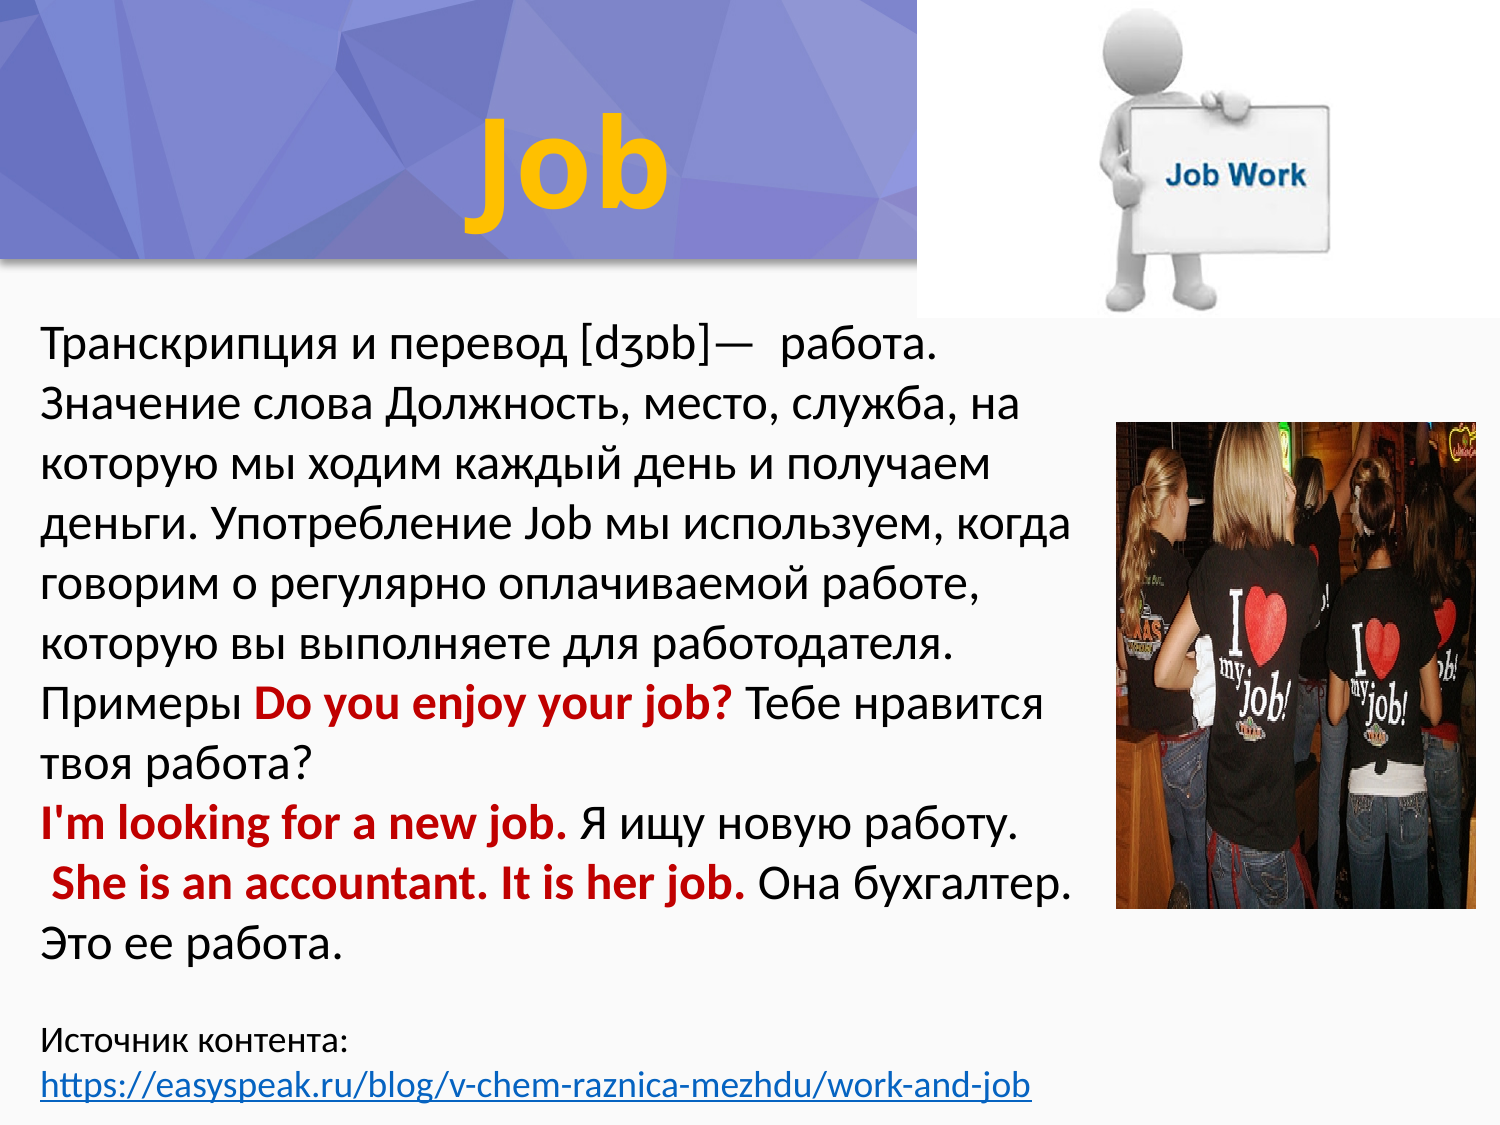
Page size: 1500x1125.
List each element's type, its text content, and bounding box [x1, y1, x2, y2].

picture [0, 0, 1500, 318]
picture [1115, 422, 1476, 909]
text_box Транскрипция и перевод [dʒɒb]— работа. Значение слова Должность, место, служба, на которую мы ходим каждый день и получаем деньги. Употребление Job мы используем, когда говорим о регулярно оплачиваемой работе, которую вы выполняете для работодателя. Примеры Do you enjoy your job? Тебе нравится твоя работа? I'm looking for a new job. Я ищу новую работу. She is an accountant. It is her job. Она бухгалтер. Это ее работа. Источник контента: https://easyspeak.ru/blog/v-chem-raznica-mezhdu/work-and-job [25, 302, 1151, 1113]
title Job [103, 59, 917, 278]
